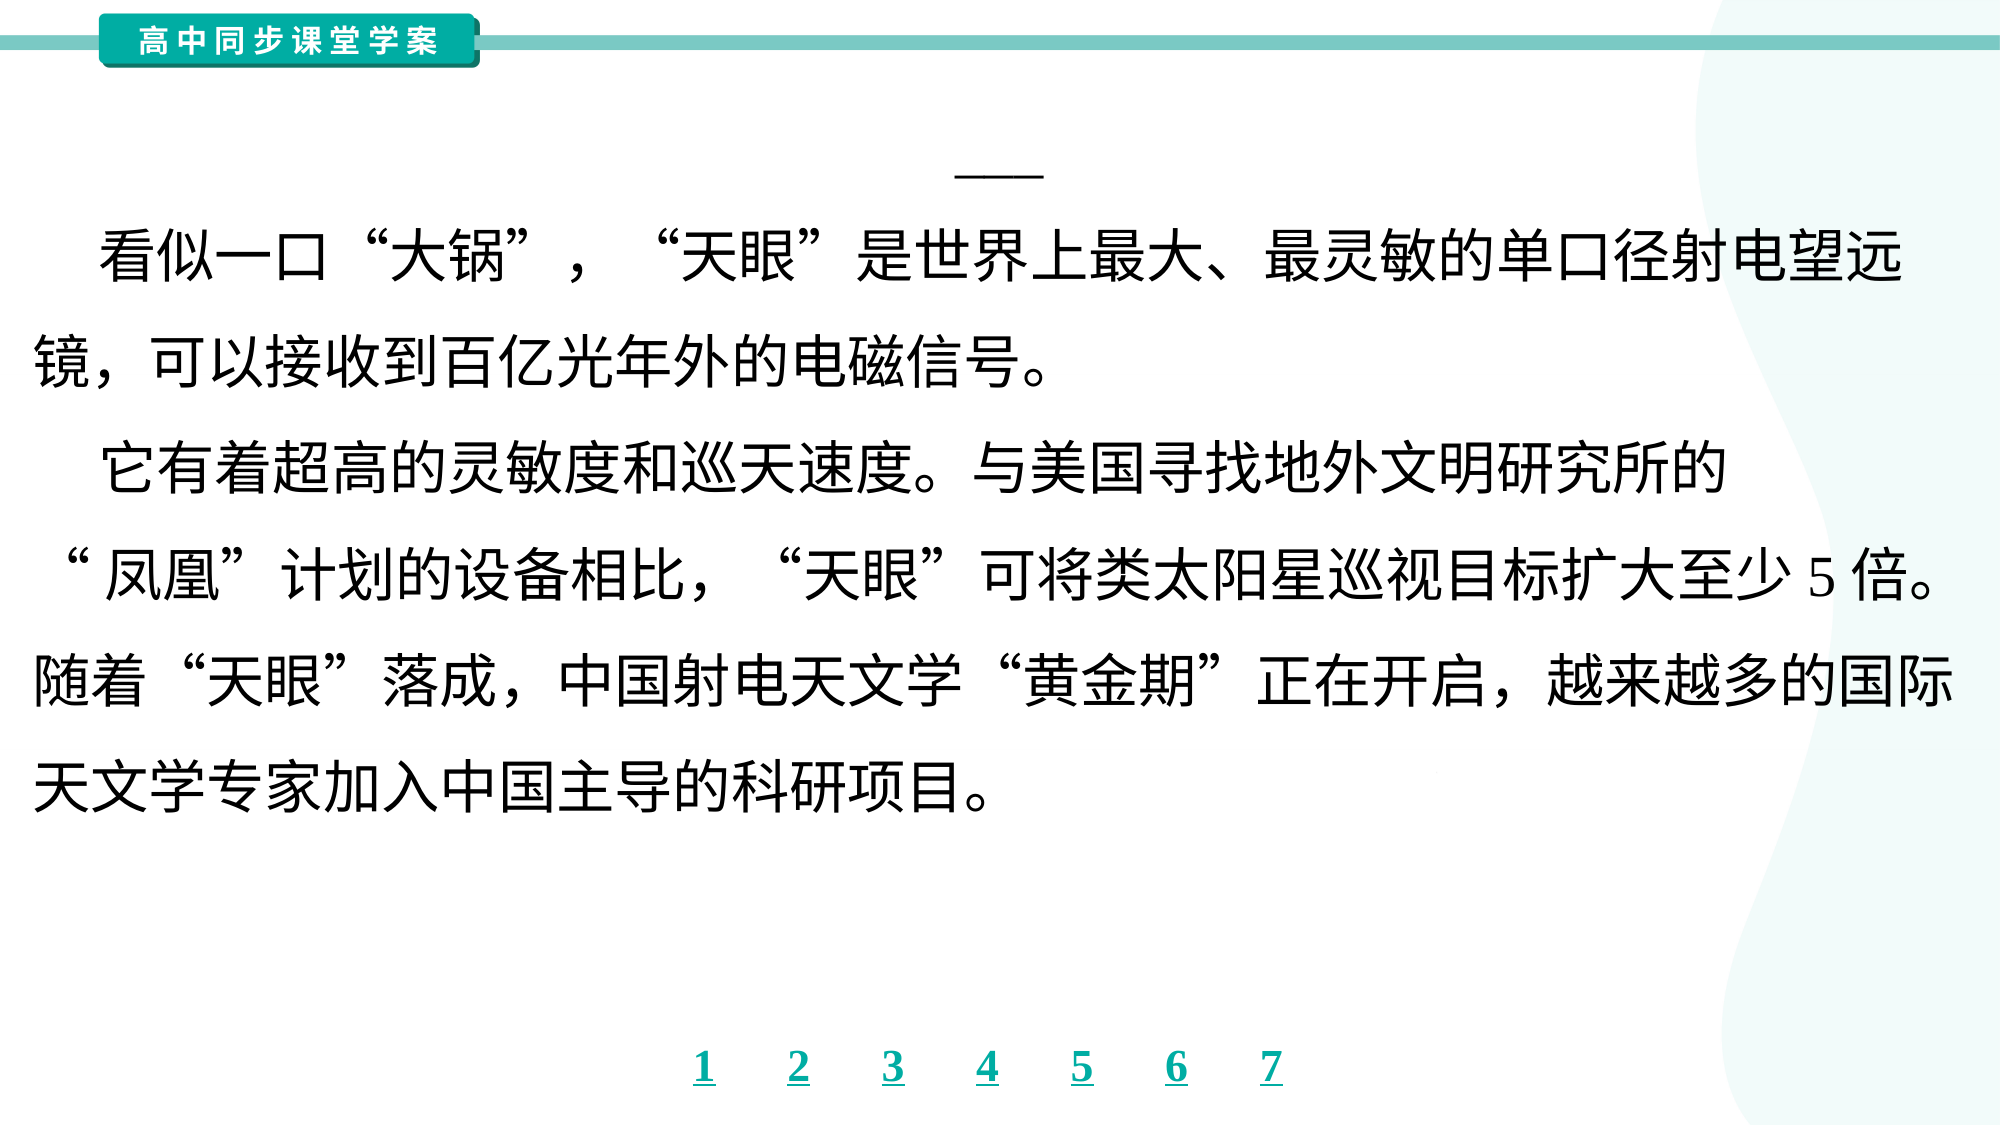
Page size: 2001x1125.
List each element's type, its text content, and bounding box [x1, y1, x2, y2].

picture [0, 0, 2000, 1125]
text_box ___ 看似一口“大锅”，“天眼”是世界上最大、最灵敏的单口径射电望远 镜，可以接收到百亿光年外的电磁信号。 它有着超高的灵敏度和巡天速度。与美国寻找地外文明研究所的 “凤凰”计划的设备相比，“天眼”可将类太阳星巡视目标扩大至少5倍。 随着“天眼”落成，中国射电天文学“黄金期”正在开启，越来越多的国际 天文学专家加入中国主导的科研项目。 [100, 76, 1899, 821]
